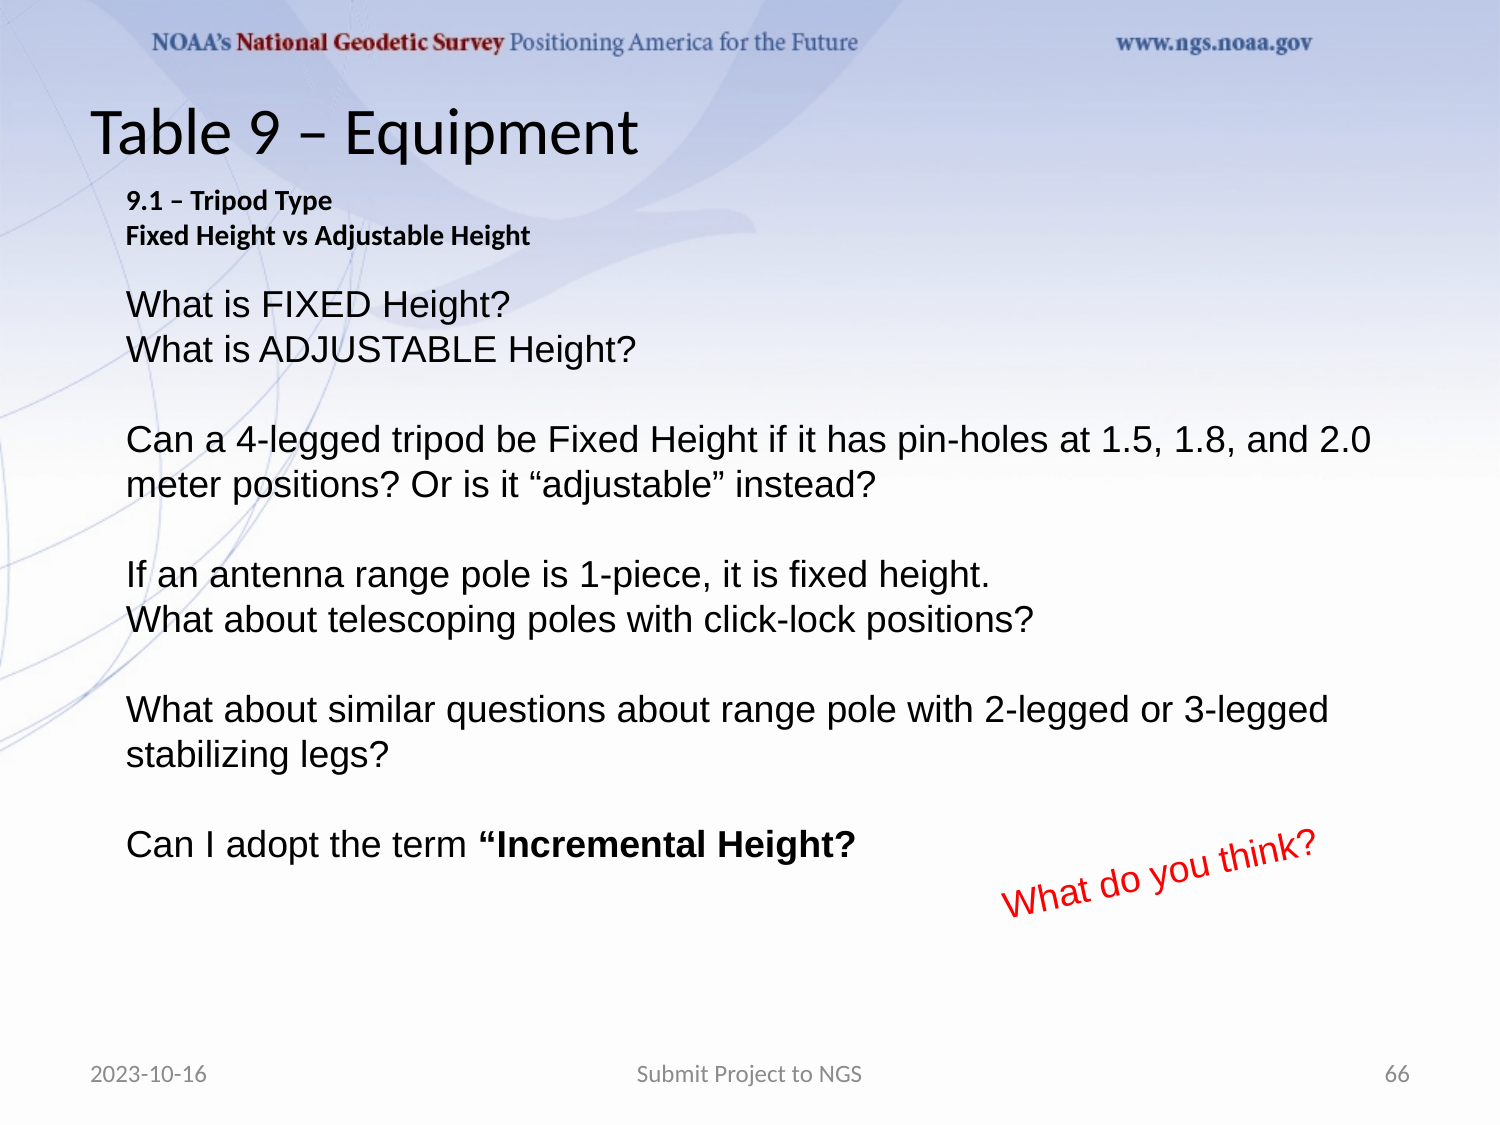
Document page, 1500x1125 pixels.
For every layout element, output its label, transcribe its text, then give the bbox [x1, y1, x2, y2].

slide_number 66 [1074, 1042, 1425, 1103]
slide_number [75, 1042, 425, 1103]
picture [0, 0, 1500, 1125]
footer Submit Project to NGS [512, 1042, 988, 1103]
title Table 9 – Equipment [74, 74, 1426, 181]
text_box What do you think? [982, 799, 1366, 937]
text_box What is FIXED Height? What is ADJUSTABLE Height? Can a 4-legged tripod be Fixed Height if it has pin-holes at 1.5, 1.8, and 2.0 meter positions? Or is it “adjustable” instead? If an antenna range pole is 1-piece, it is fixed height. What about telescoping poles with click-lock positions? What about similar questions about range pole with 2-legged or 3-legged stabilizing legs? Can I adopt the term “Incremental Height? [111, 272, 1425, 918]
text_box 9.1 – Tripod Type Fixed Height vs Adjustable Height [111, 173, 1389, 259]
